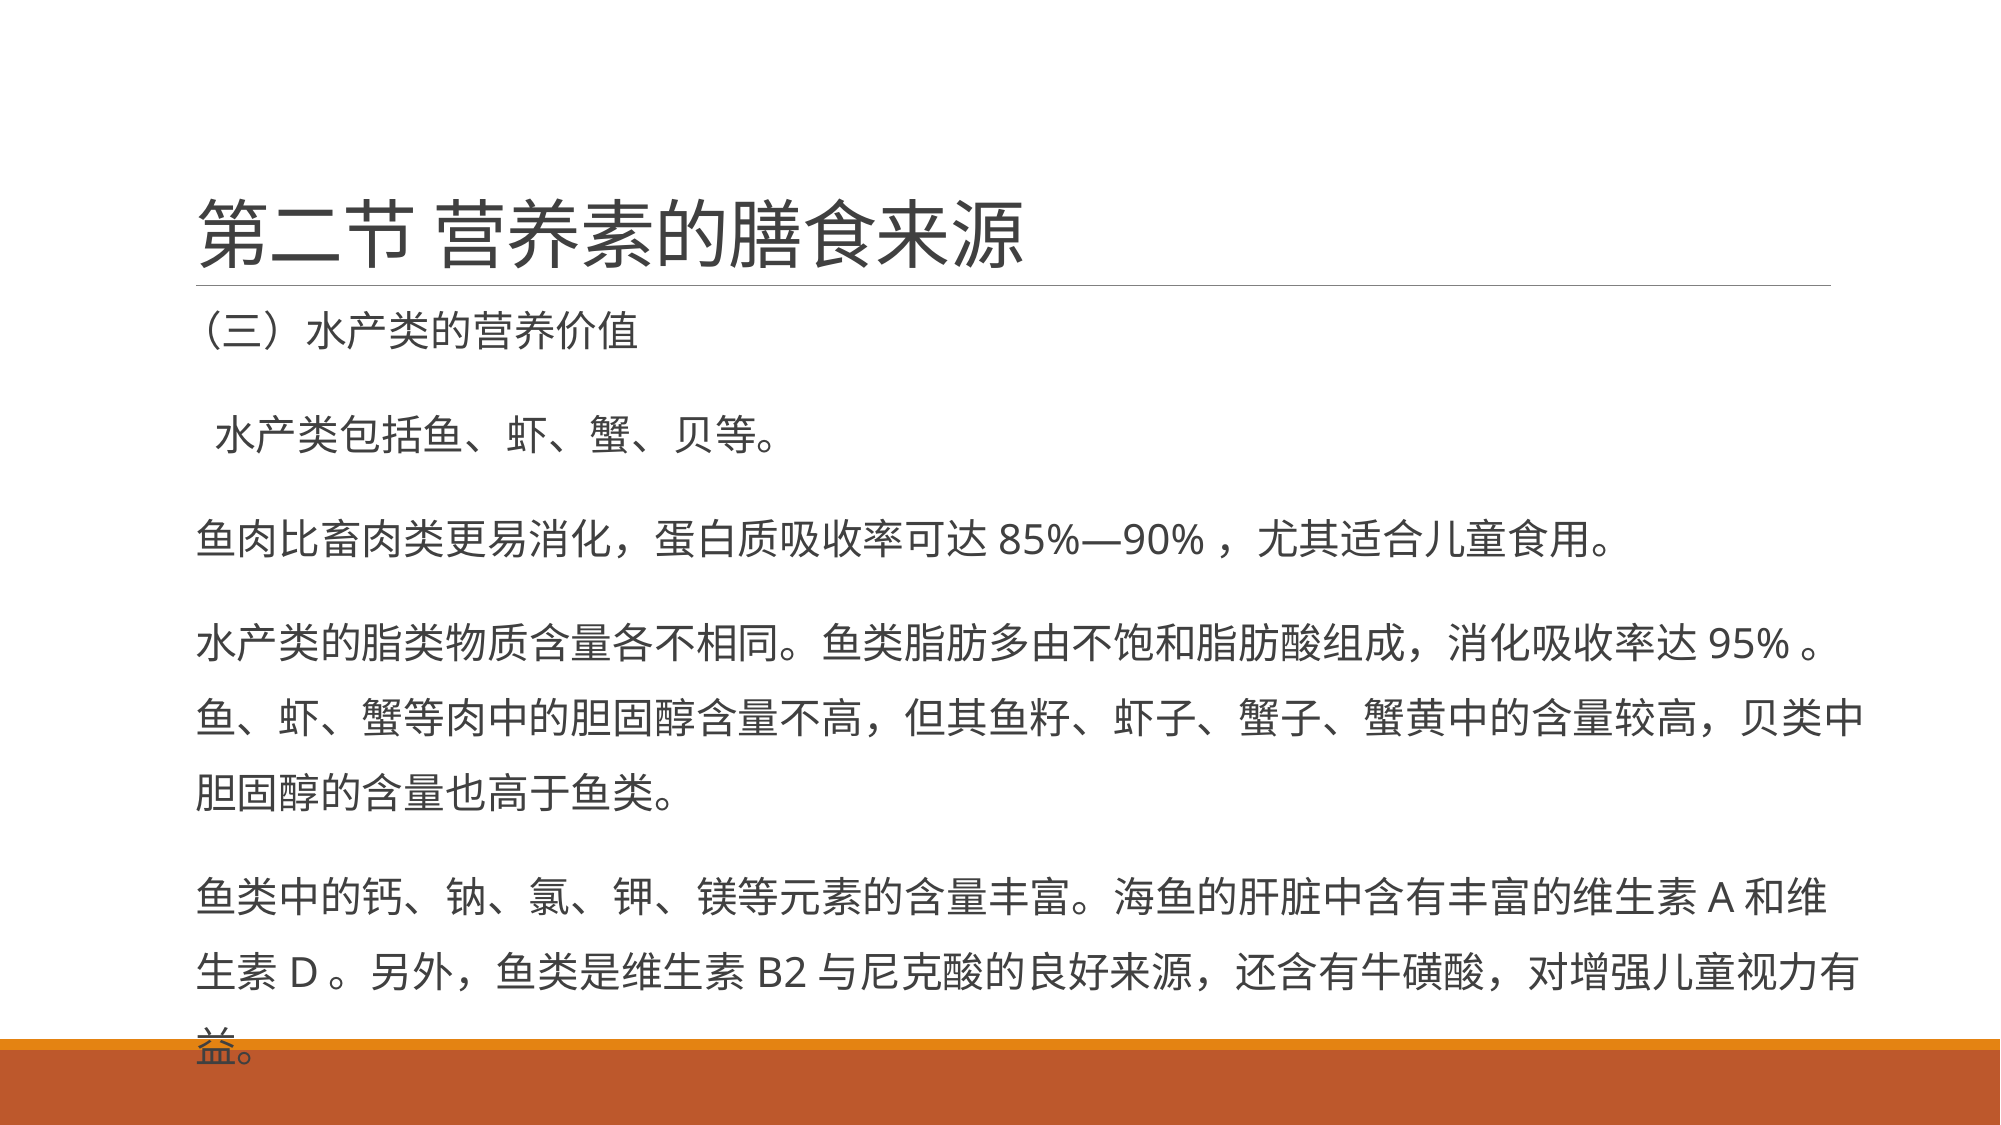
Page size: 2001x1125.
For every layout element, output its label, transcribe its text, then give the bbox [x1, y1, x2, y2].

list （三）水产类的营养价值 水产类包括鱼、虾、蟹、贝等。 鱼肉比畜肉类更易消化，蛋白质吸收率可达85%—90%，尤其适合儿童食用。 水产类的脂类物质含量各不相同。鱼类脂肪多由不饱和脂肪酸组成，消化吸收率达95%。鱼、虾、蟹等肉中的胆固醇含量不高，但其鱼籽、虾子、蟹子、蟹黄中的含量较高，贝类中胆固醇的含量也高于鱼类。 鱼类中的钙、钠、氯、钾、镁等元素的含量丰富。海鱼的肝脏中含有丰富的维生素A和维生素D。另外，鱼类是维生素B2与尼克酸的良好来源，还含有牛磺酸，对增强儿童视力有益。 [180, 272, 1866, 1028]
title 第二节 营养素的膳食来源 [180, 47, 1830, 272]
